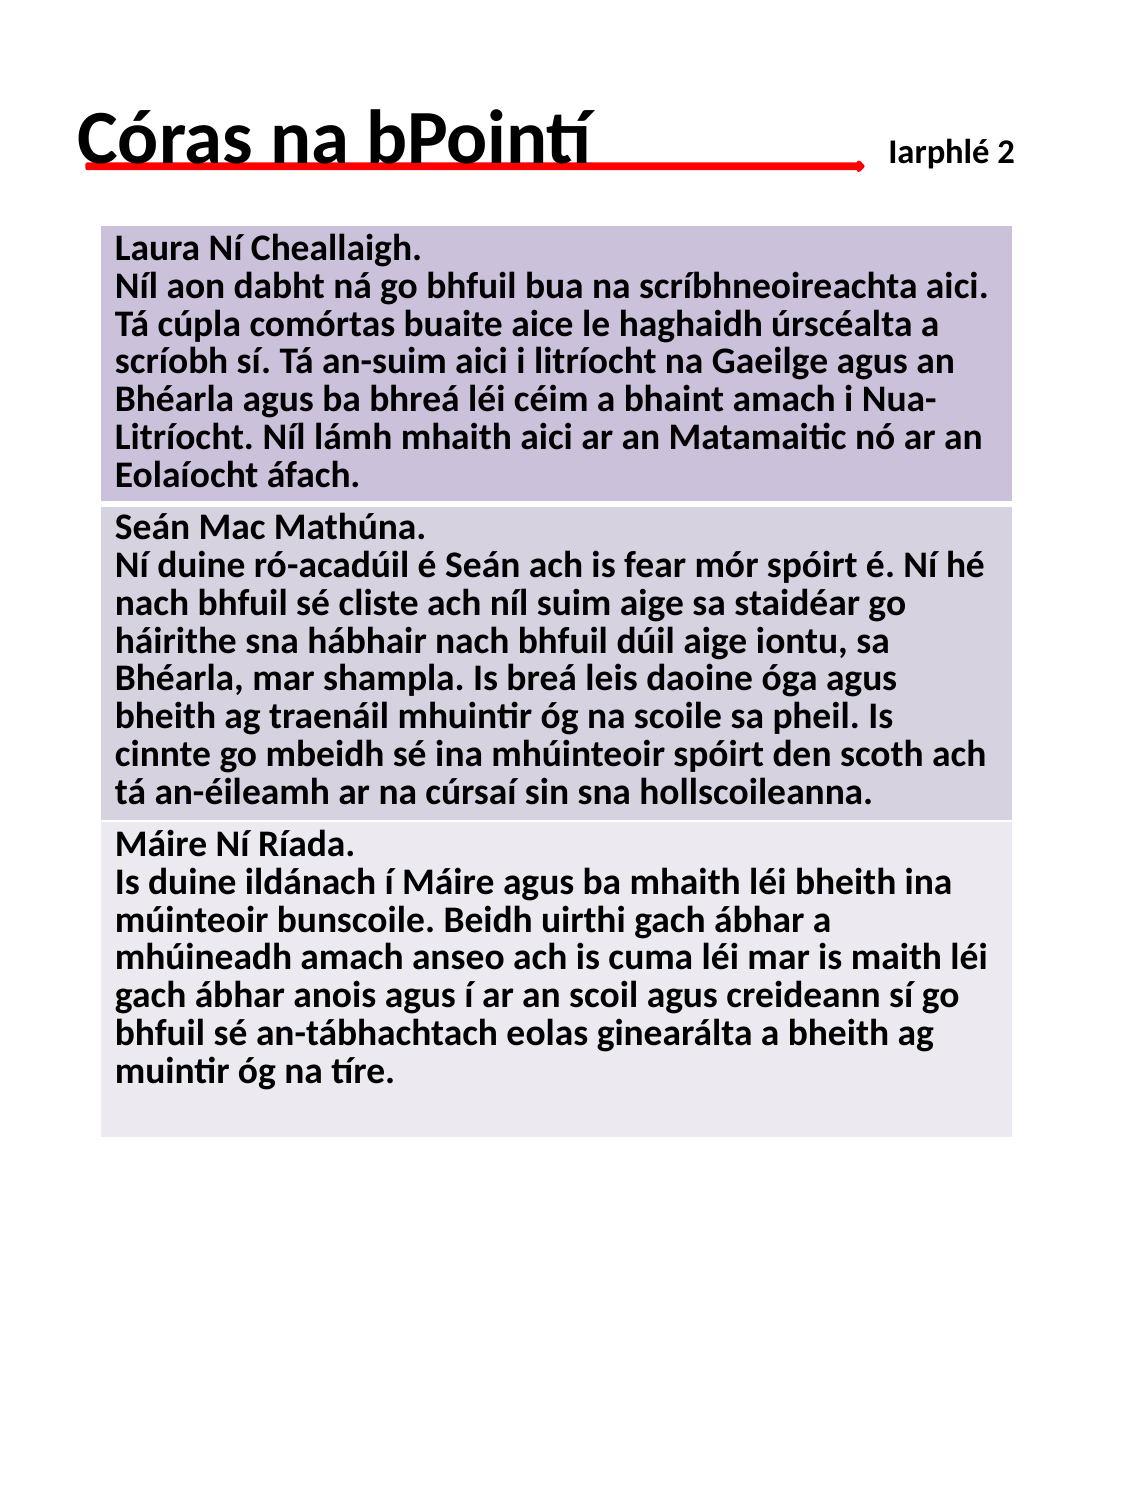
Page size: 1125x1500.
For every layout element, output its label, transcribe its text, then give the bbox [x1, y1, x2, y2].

table_cell Máire Ní Ríada. Is duine ildánach í Máire agus ba mhaith léi bheith ina múinteoir bunscoile. Beidh uirthi gach ábhar a mhúineadh amach anseo ach is cuma léi mar is maith léi gach ábhar anois agus í ar an scoil agus creideann sí go bhfuil sé an-tábhachtach eolas ginearálta a bheith ag muintir óg na tíre. [101, 822, 1012, 1137]
table_cell Seán Mac Mathúna. Ní duine ró-acadúil é Seán ach is fear mór spóirt é. Ní hé nach bhfuil sé cliste ach níl suim aige sa staidéar go háirithe sna hábhair nach bhfuil dúil aige iontu, sa Bhéarla, mar shampla. Is breá leis daoine óga agus bheith ag traenáil mhuintir óg na scoile sa pheil. Is cinnte go mbeidh sé ina mhúinteoir spóirt den scoth ach tá an-éileamh ar na cúrsaí sin sna hollscoileanna. [101, 507, 1012, 820]
title Córas na bPointí Iarphlé 2 [62, 62, 1075, 203]
table_header Laura Ní Cheallaigh. Níl aon dabht ná go bhfuil bua na scríbhneoireachta aici. Tá cúpla comórtas buaite aice le haghaidh úrscéalta a scríobh sí. Tá an-suim aici i litríocht na Gaeilge agus an Bhéarla agus ba bhreá léi céim a bhaint amach i Nua-Litríocht. Níl lámh mhaith aici ar an Matamaitic nó ar an Eolaíocht áfach. [101, 226, 1012, 501]
